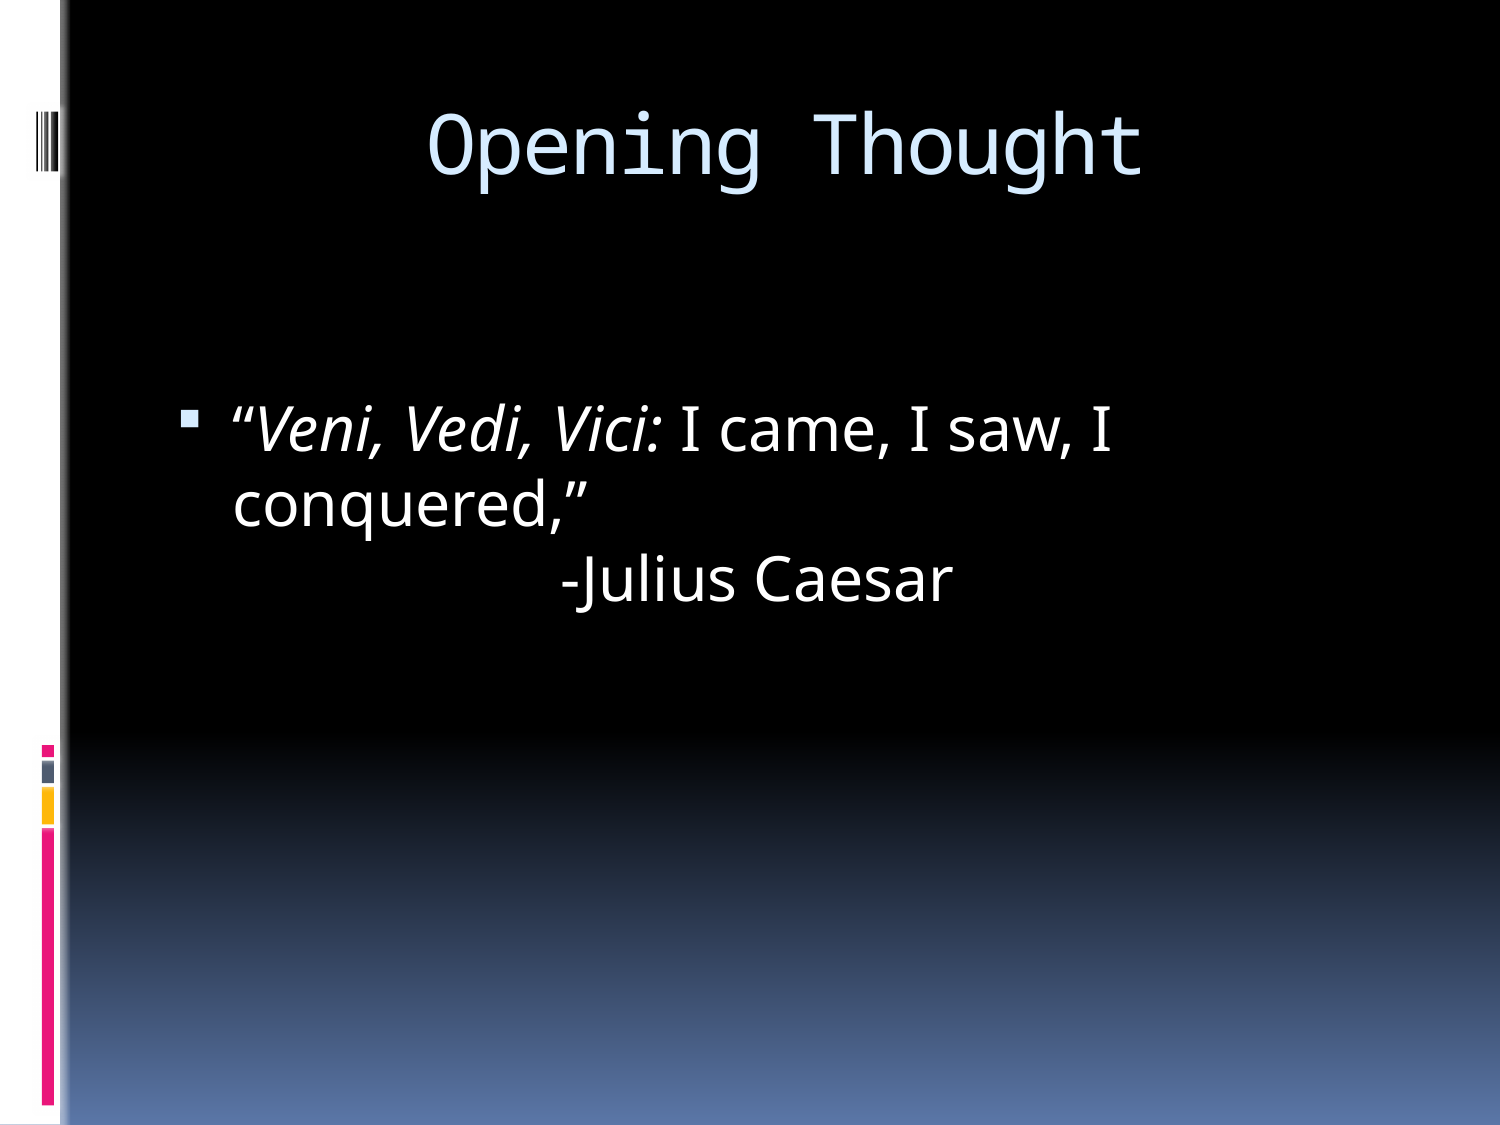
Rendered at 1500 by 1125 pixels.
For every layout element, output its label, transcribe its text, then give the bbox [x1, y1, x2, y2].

list “Veni, Vedi, Vici: I came, I saw, I conquered,” -Julius Caesar [150, 292, 1425, 1043]
title Opening Thought [150, 83, 1425, 234]
